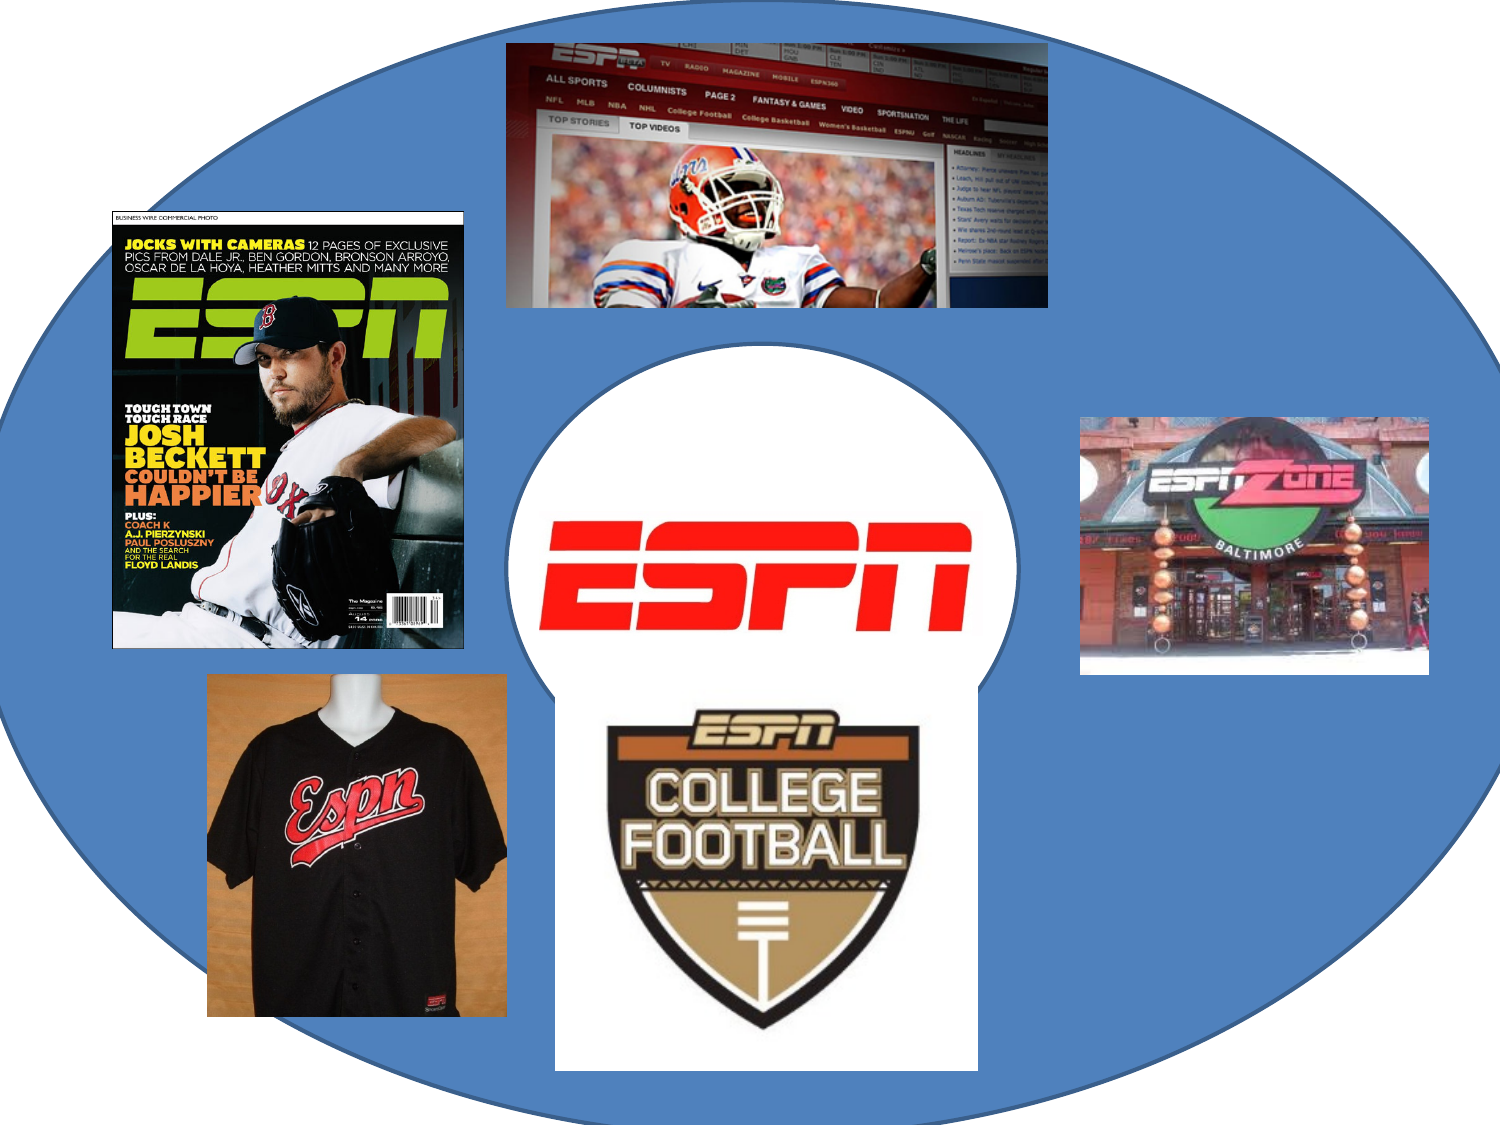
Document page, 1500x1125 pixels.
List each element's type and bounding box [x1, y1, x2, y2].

picture [112, 210, 464, 649]
picture [538, 510, 983, 636]
picture [505, 43, 1048, 308]
text_box [504, 341, 1021, 697]
text_box [0, 0, 1500, 1125]
picture [554, 665, 978, 1071]
picture [1080, 417, 1429, 676]
picture [207, 674, 507, 1018]
